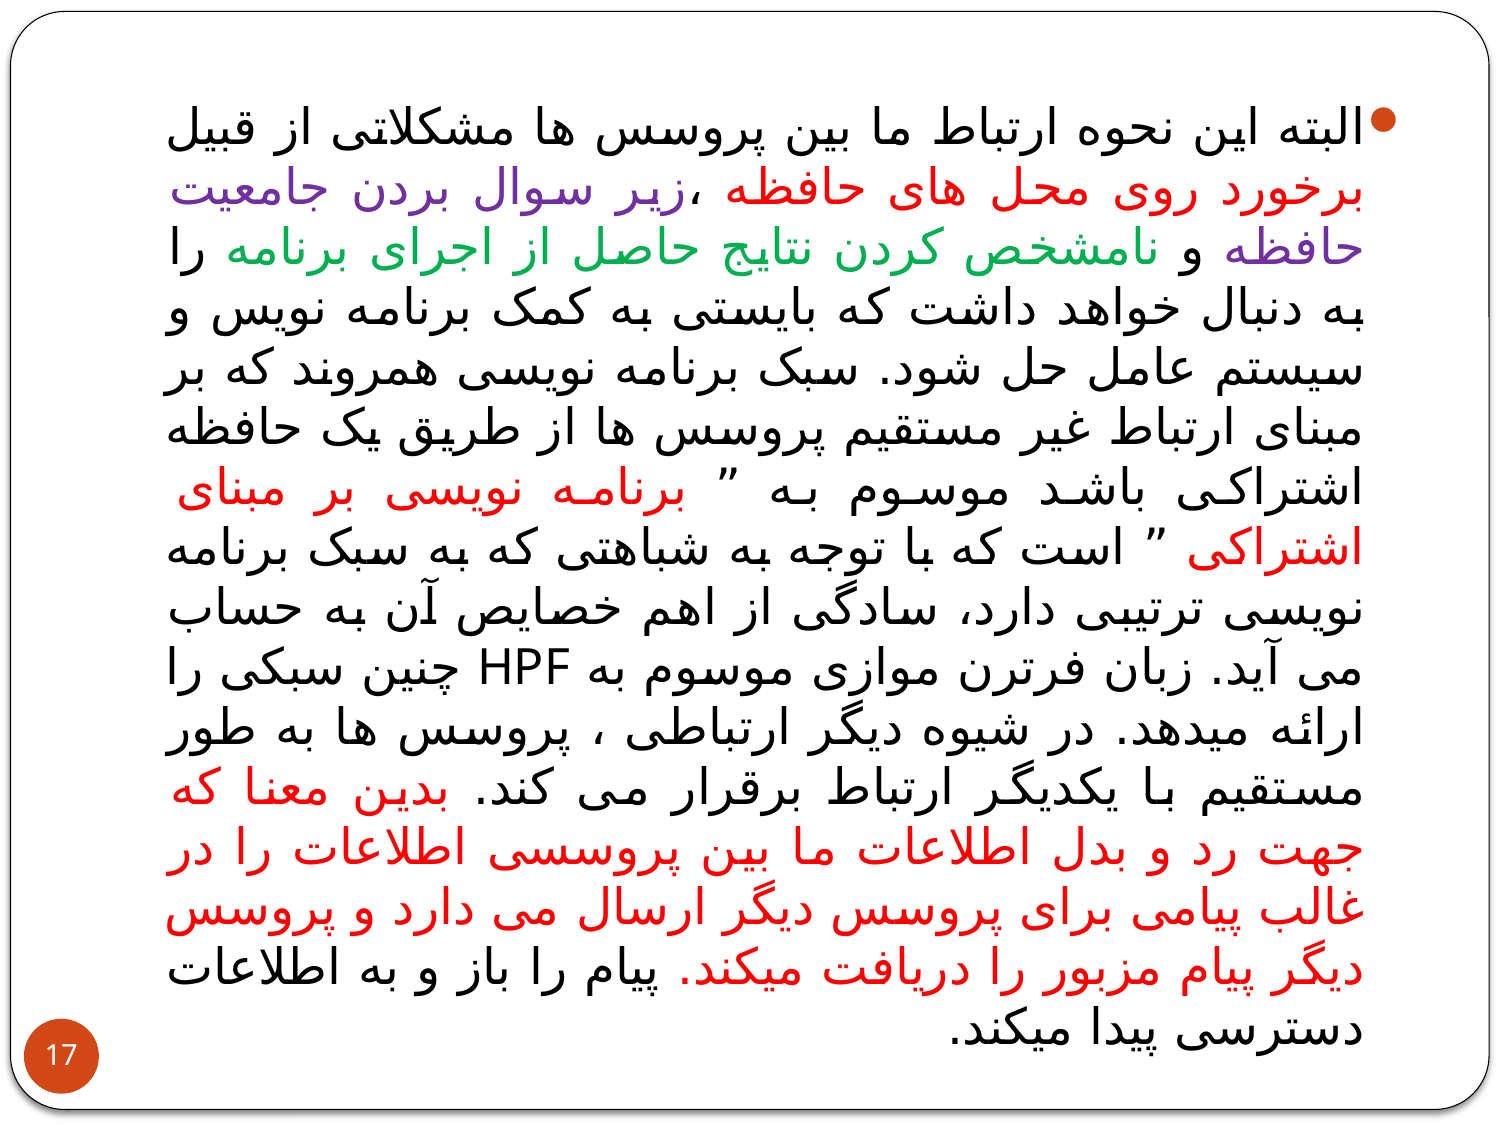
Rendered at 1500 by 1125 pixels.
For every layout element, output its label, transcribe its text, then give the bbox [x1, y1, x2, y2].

list البته این نحوه ارتباط ما بین پروسس ها مشکلاتی از قبیل برخورد روی محل های حافظه ،زیر سوال بردن جامعیت حافظه و نامشخص کردن نتایج حاصل از اجرای برنامه را به دنبال خواهد داشت که بایستی به کمک برنامه نویس و سیستم عامل حل شود. سبک برنامه نویسی همروند که بر مبنای ارتباط غیر مستقیم پروسس ها از طریق یک حافظه اشتراکی باشد موسوم به ” برنامه نویسی بر مبنای اشتراکی ” است که با توجه به شباهتی که به سبک برنامه نویسی ترتیبی دارد، سادگی از اهم خصایص آن به حساب می آید. زبان فرترن موازی موسوم به HPF چنین سبکی را ارائه میدهد. در شیوه دیگر ارتباطی ، پروسس ها به طور مستقیم با یکدیگر ارتباط برقرار می کند. بدین معنا که جهت رد و بدل اطلاعات ما بین پروسسی اطلاعات را در غالب پیامی برای پروسس دیگر ارسال می دارد و پروسس دیگر پیام مزبور را دریافت میکند. پیام را باز و به اطلاعات دسترسی پیدا میکند. [150, 87, 1425, 988]
slide_number 17 [23, 1018, 99, 1094]
